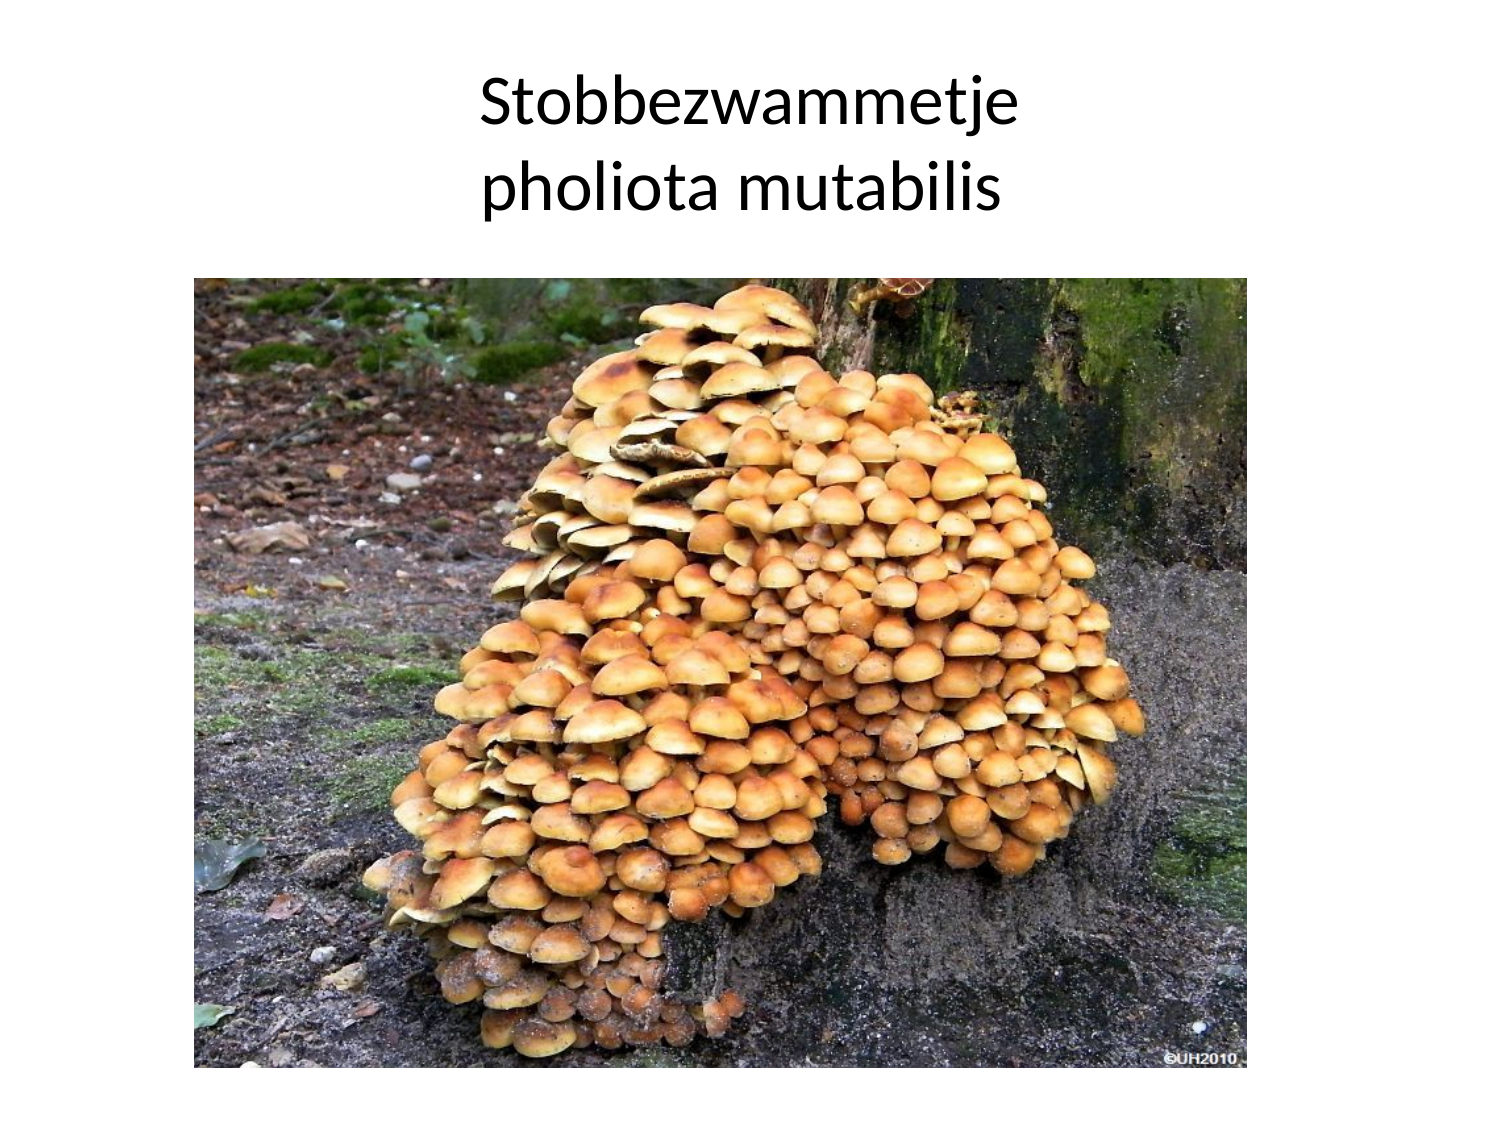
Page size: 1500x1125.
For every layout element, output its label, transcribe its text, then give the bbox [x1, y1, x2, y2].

picture [194, 278, 1247, 1068]
title Stobbezwammetje pholiota mutabilis [75, 45, 1425, 233]
